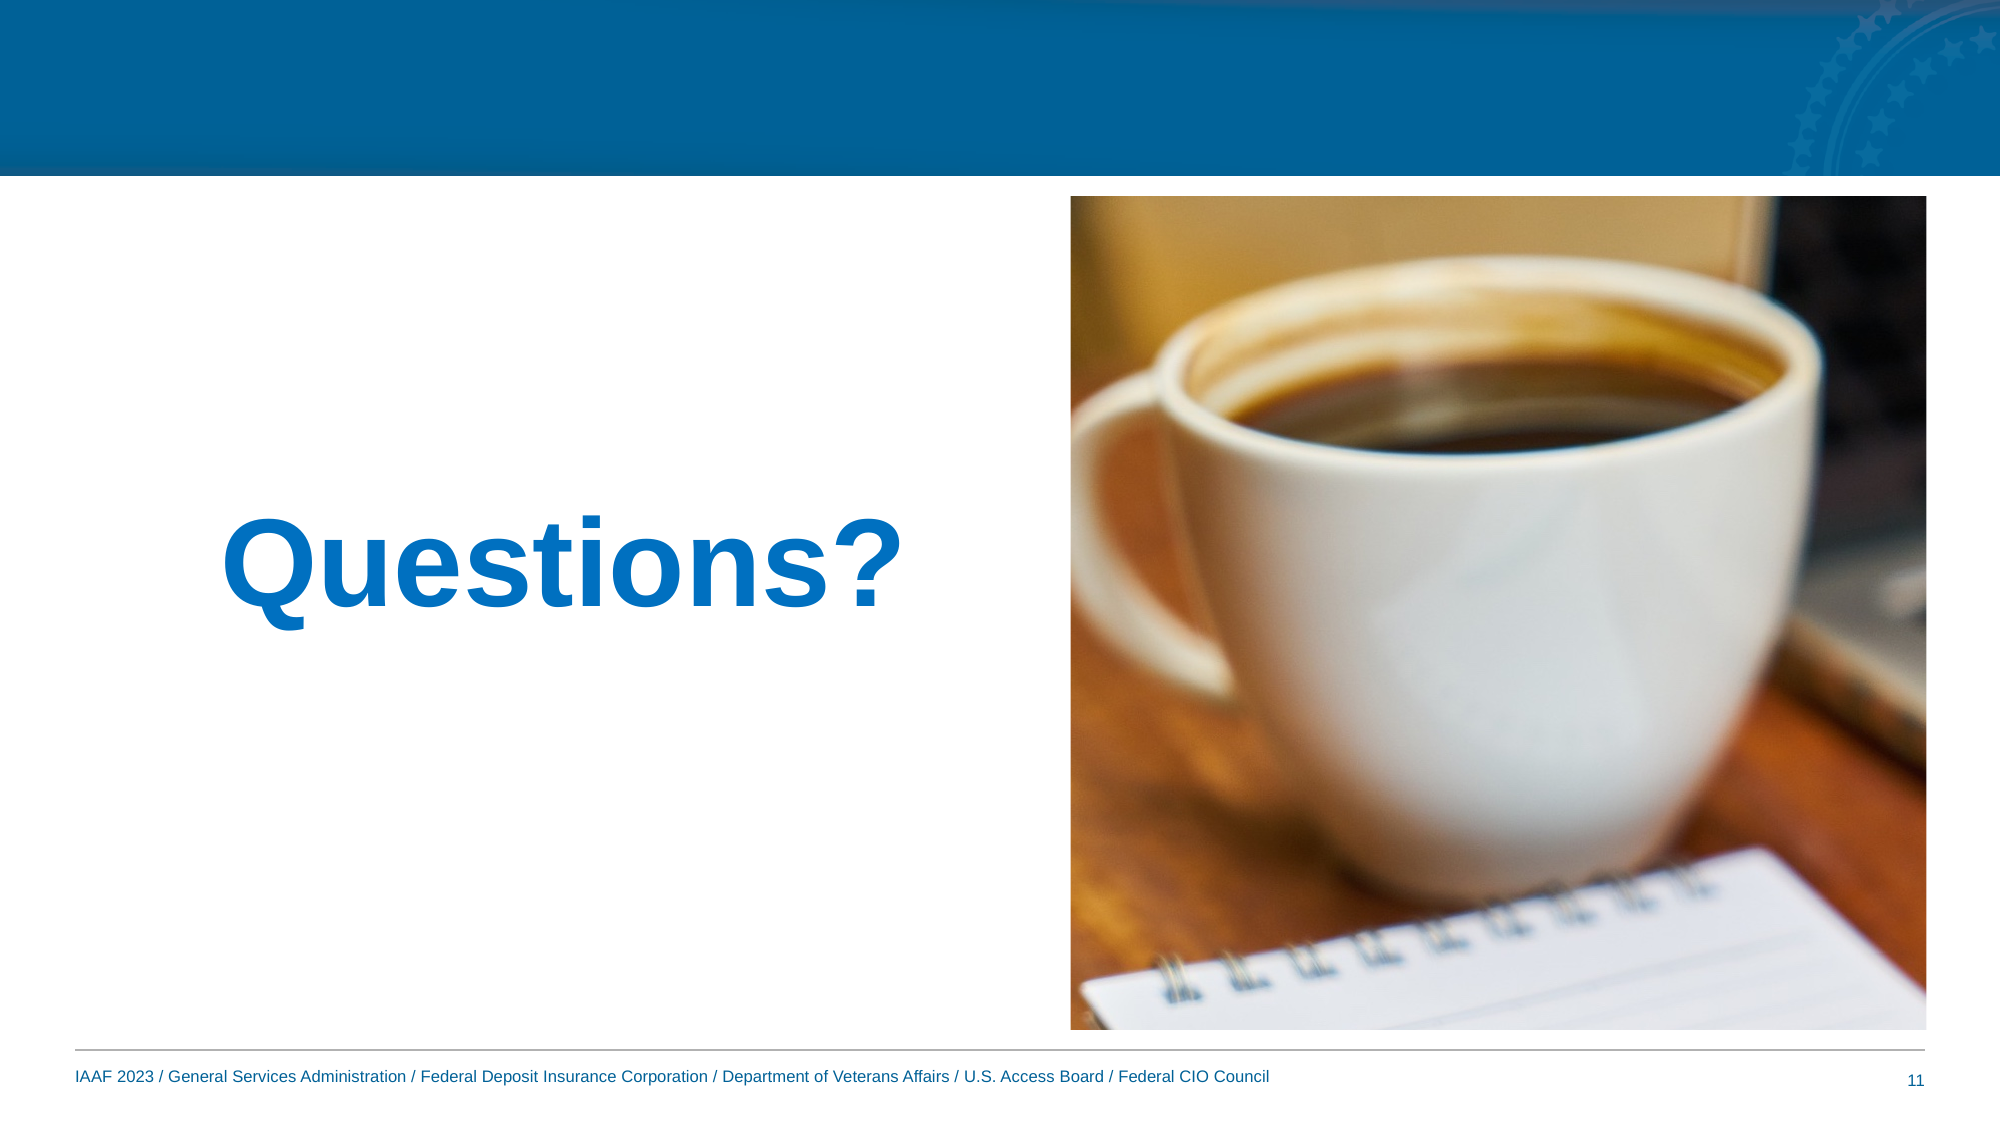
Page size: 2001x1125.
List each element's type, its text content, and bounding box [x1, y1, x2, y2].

picture [0, 0, 2000, 176]
picture [0, 168, 666, 176]
title Questions? [59, 464, 1065, 661]
slide_number 11 [1880, 1065, 1925, 1095]
picture [1070, 196, 1927, 1030]
